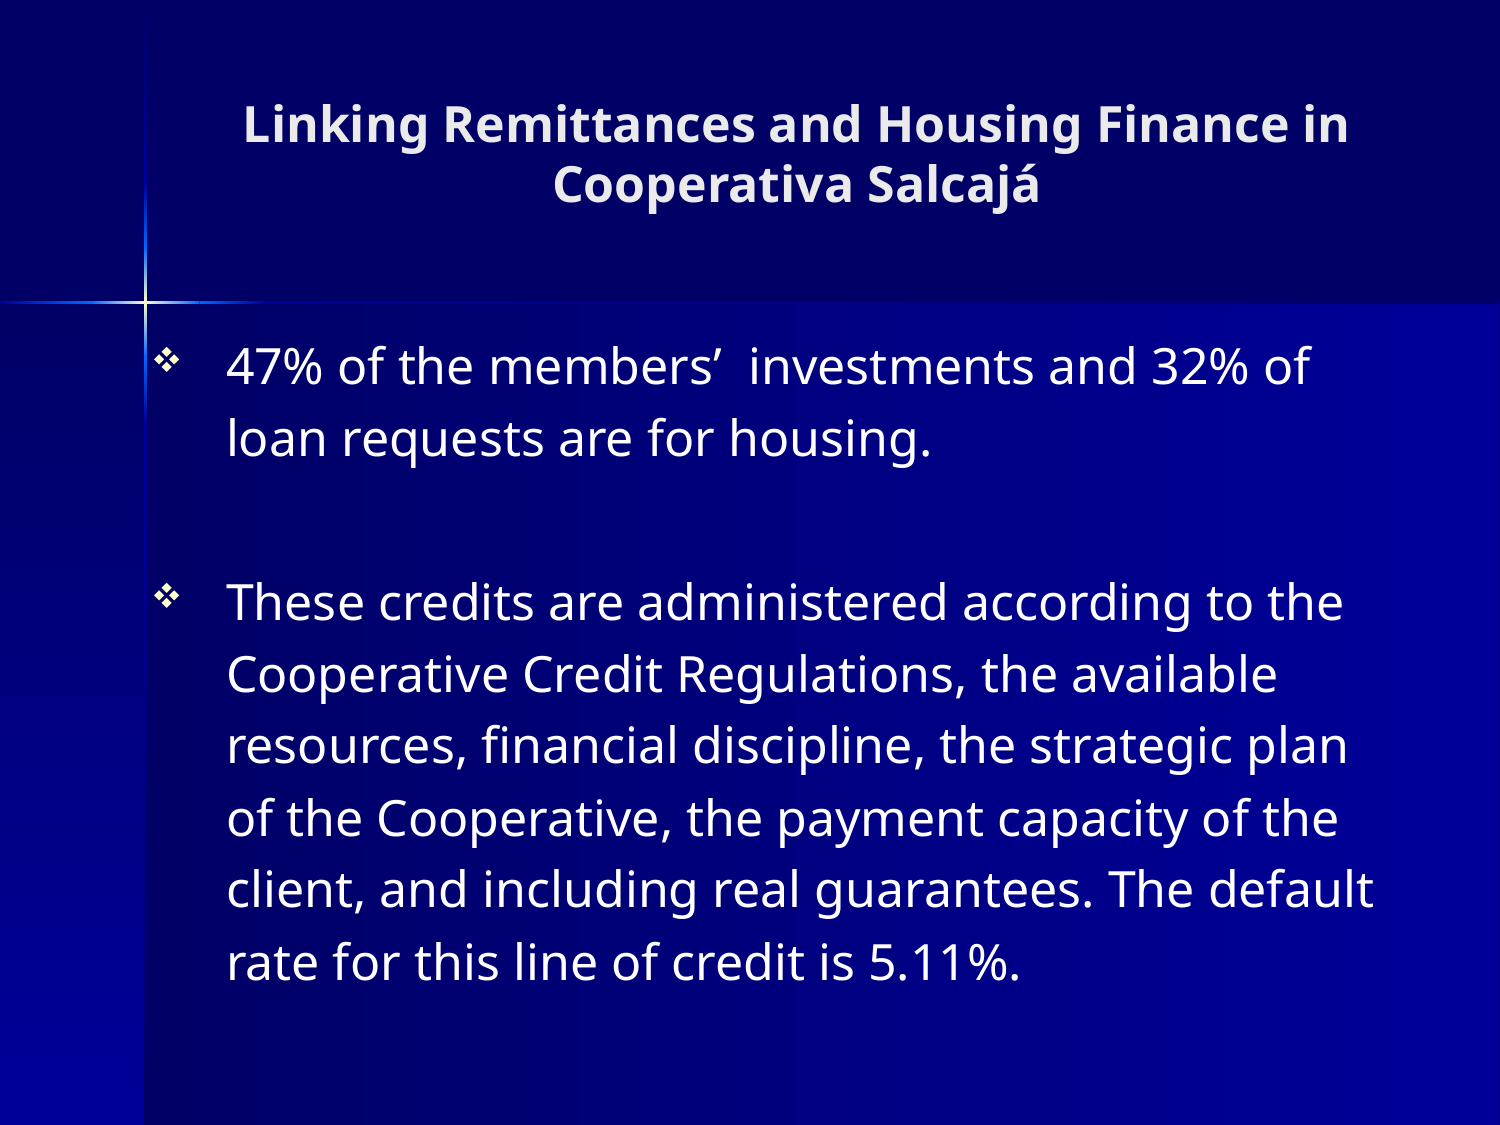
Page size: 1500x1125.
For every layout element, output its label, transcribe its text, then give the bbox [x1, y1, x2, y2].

title Linking Remittances and Housing Finance in Cooperativa Salcajá [147, 82, 1448, 221]
subtitle 47% of the members’ investments and 32% of loan requests are for housing. These credits are administered according to the Cooperative Credit Regulations, the available resources, financial discipline, the strategic plan of the Cooperative, the payment capacity of the client, and including real guarantees. The default rate for this line of credit is 5.11%. [135, 314, 1400, 1048]
